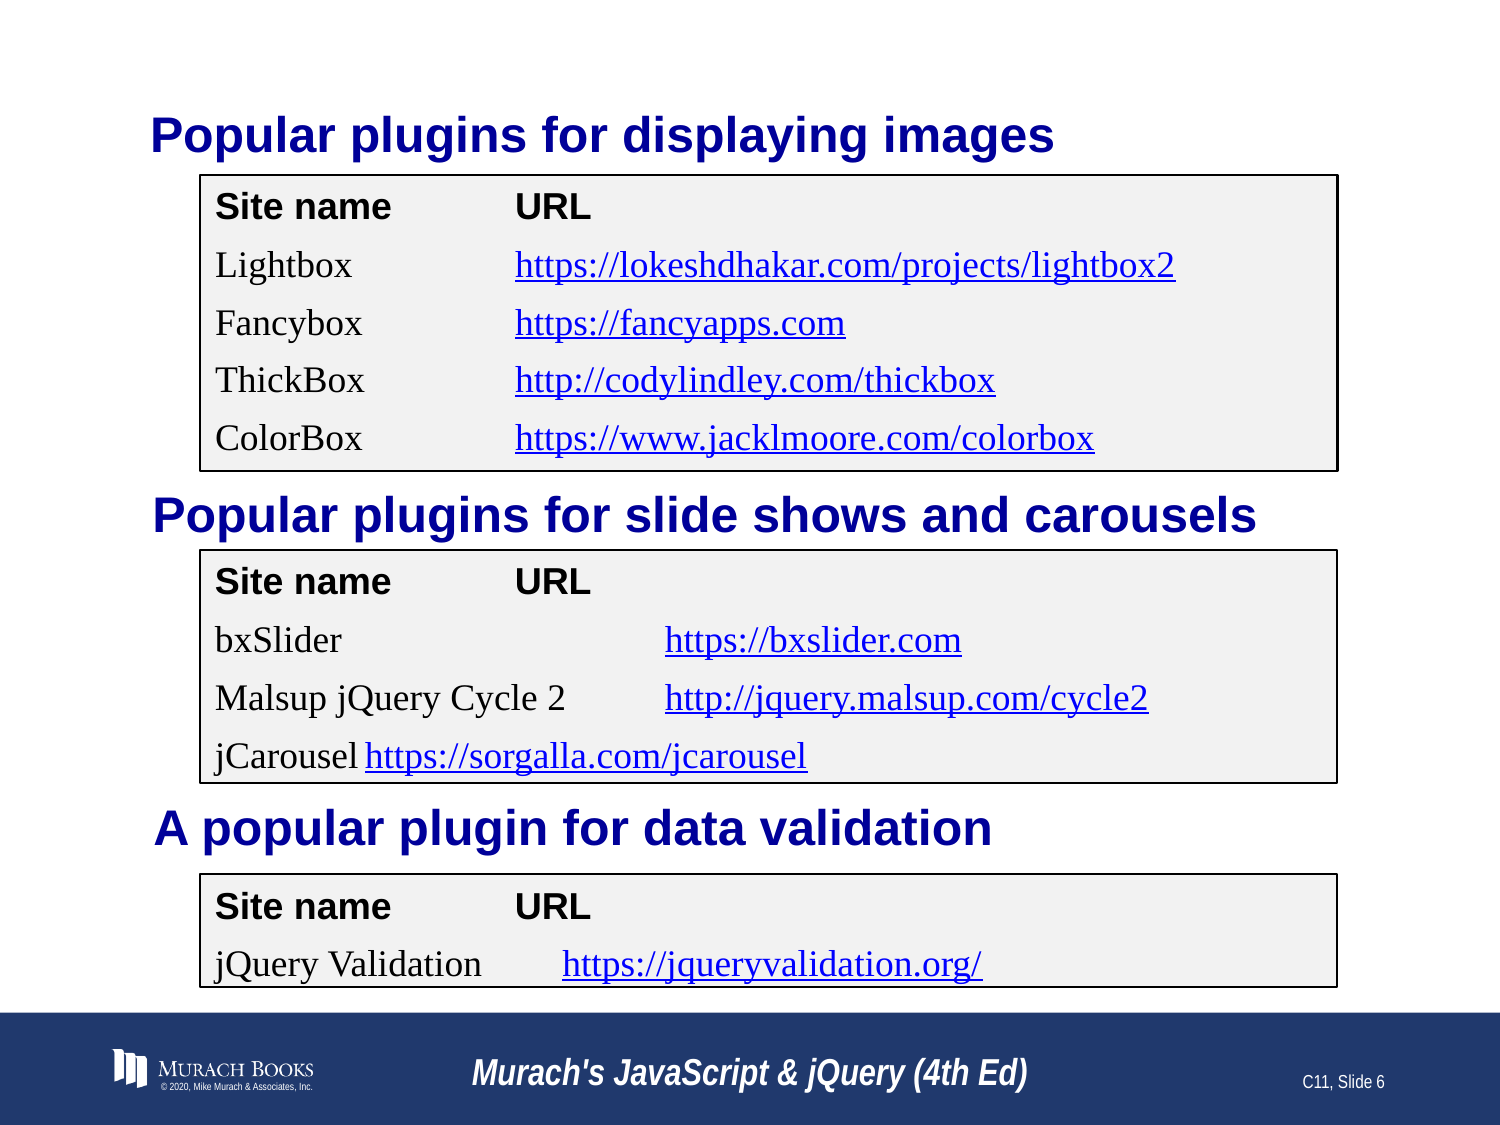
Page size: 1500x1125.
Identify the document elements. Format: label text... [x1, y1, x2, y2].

slide_number C11, Slide 6 [1087, 1025, 1400, 1100]
title Popular plugins for displaying images [150, 102, 1350, 164]
footer © 2020, Mike Murach & Associates, Inc. [12, 1025, 463, 1100]
slide_number Murach's JavaScript & jQuery (4th Ed) [463, 1025, 1050, 1100]
list Site name URL jQuery Validation https://jqueryvalidation.org/ [197, 872, 1340, 989]
list Popular plugins for slide shows and carousels [137, 474, 1350, 563]
list Site name URL bxSlider https://bxslider.com Malsup jQuery Cycle 2 http://jquery.malsup.com/cycle2 jCarousel https://sorgalla.com/jcarousel [197, 547, 1340, 785]
list A popular plugin for data validation [138, 787, 1351, 875]
list Site name URL Lightbox https://lokeshdhakar.com/projects/lightbox2 Fancybox https://fancyapps.com ThickBox http://codylindley.com/thickbox ColorBox https://www.jacklmoore.com/colorbox [197, 172, 1340, 473]
